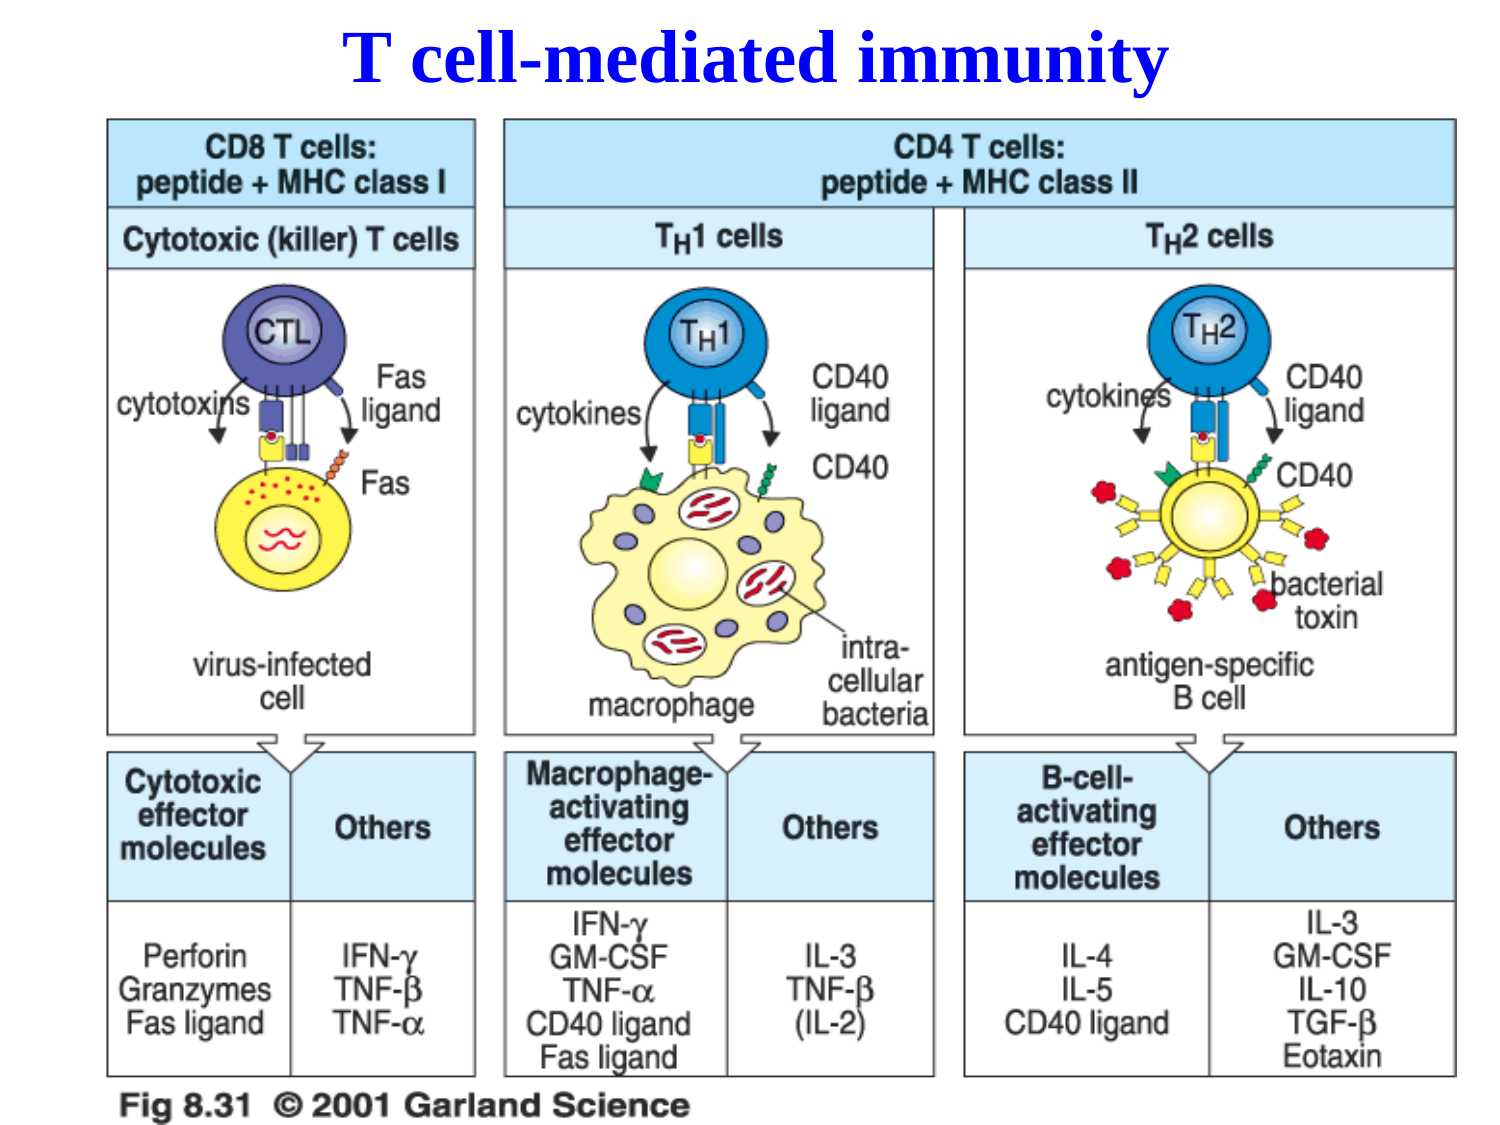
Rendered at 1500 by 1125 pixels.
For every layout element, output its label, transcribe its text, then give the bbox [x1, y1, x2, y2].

picture [105, 117, 1457, 1125]
text_box T cell-mediated immunity [328, 0, 1243, 105]
